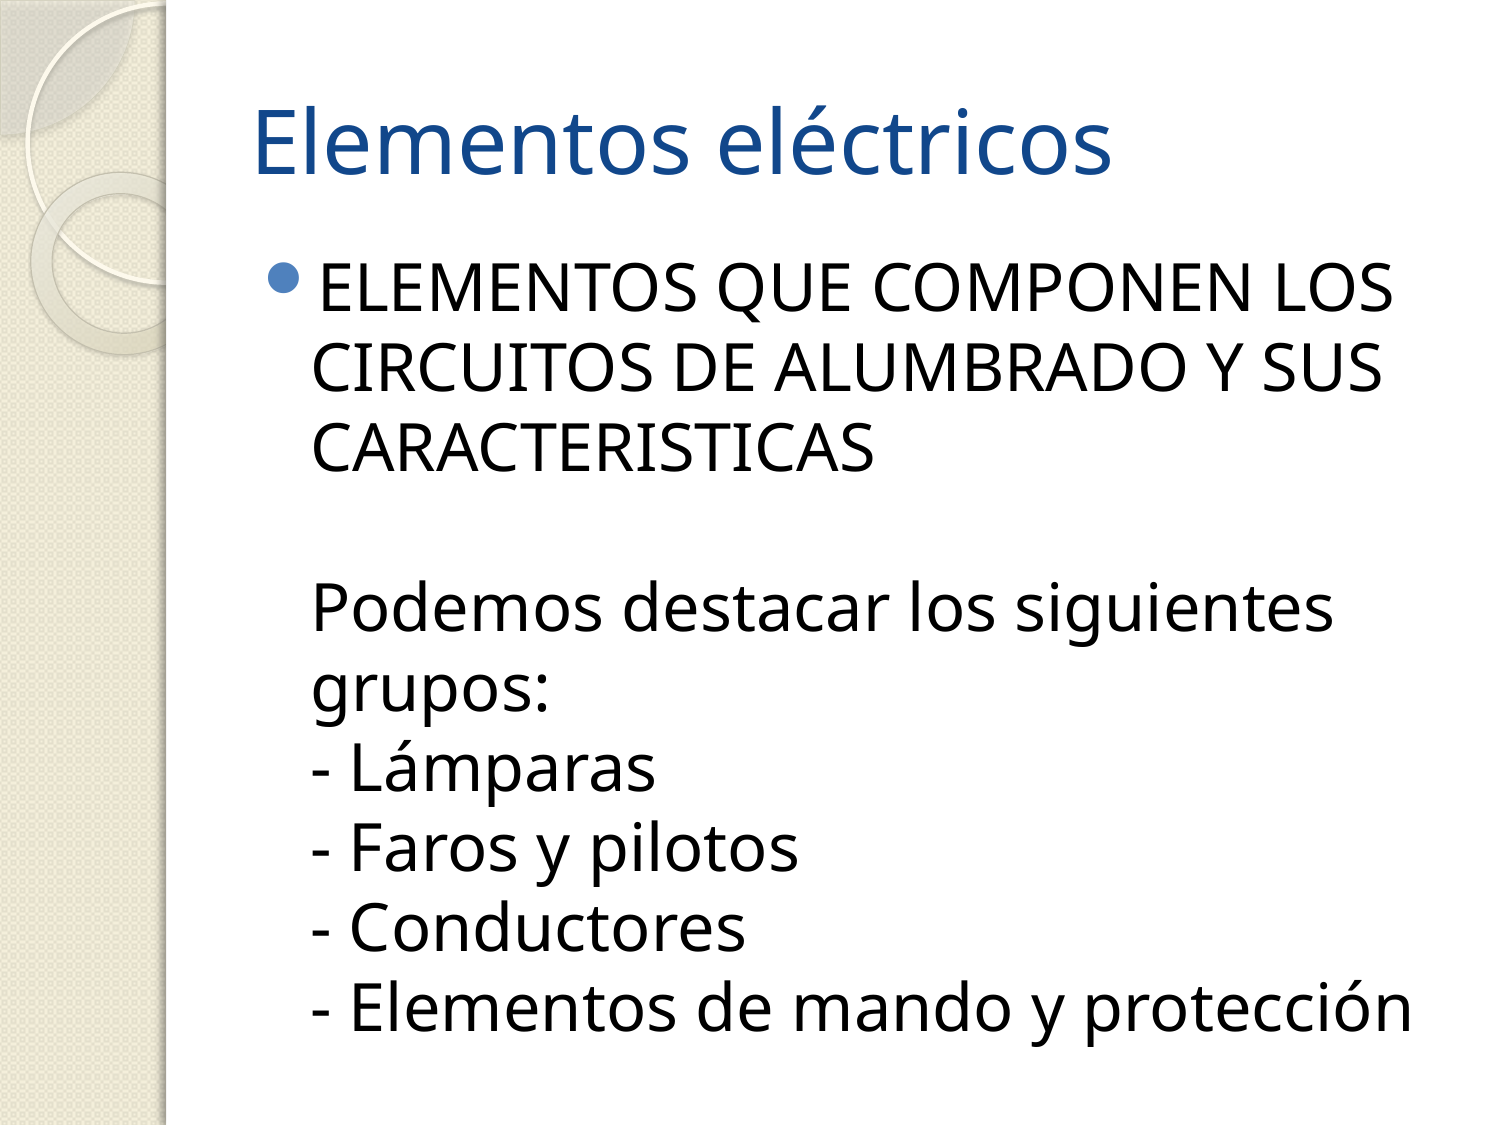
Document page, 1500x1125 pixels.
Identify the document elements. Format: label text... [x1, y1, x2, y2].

list ELEMENTOS QUE COMPONEN LOS CIRCUITOS DE ALUMBRADO Y SUS CARACTERISTICAS Podemos destacar los siguientes grupos: - Lámparas - Faros y pilotos - Conductores - Elementos de mando y protección [235, 237, 1466, 1025]
title Elementos eléctricos [235, 45, 1466, 233]
